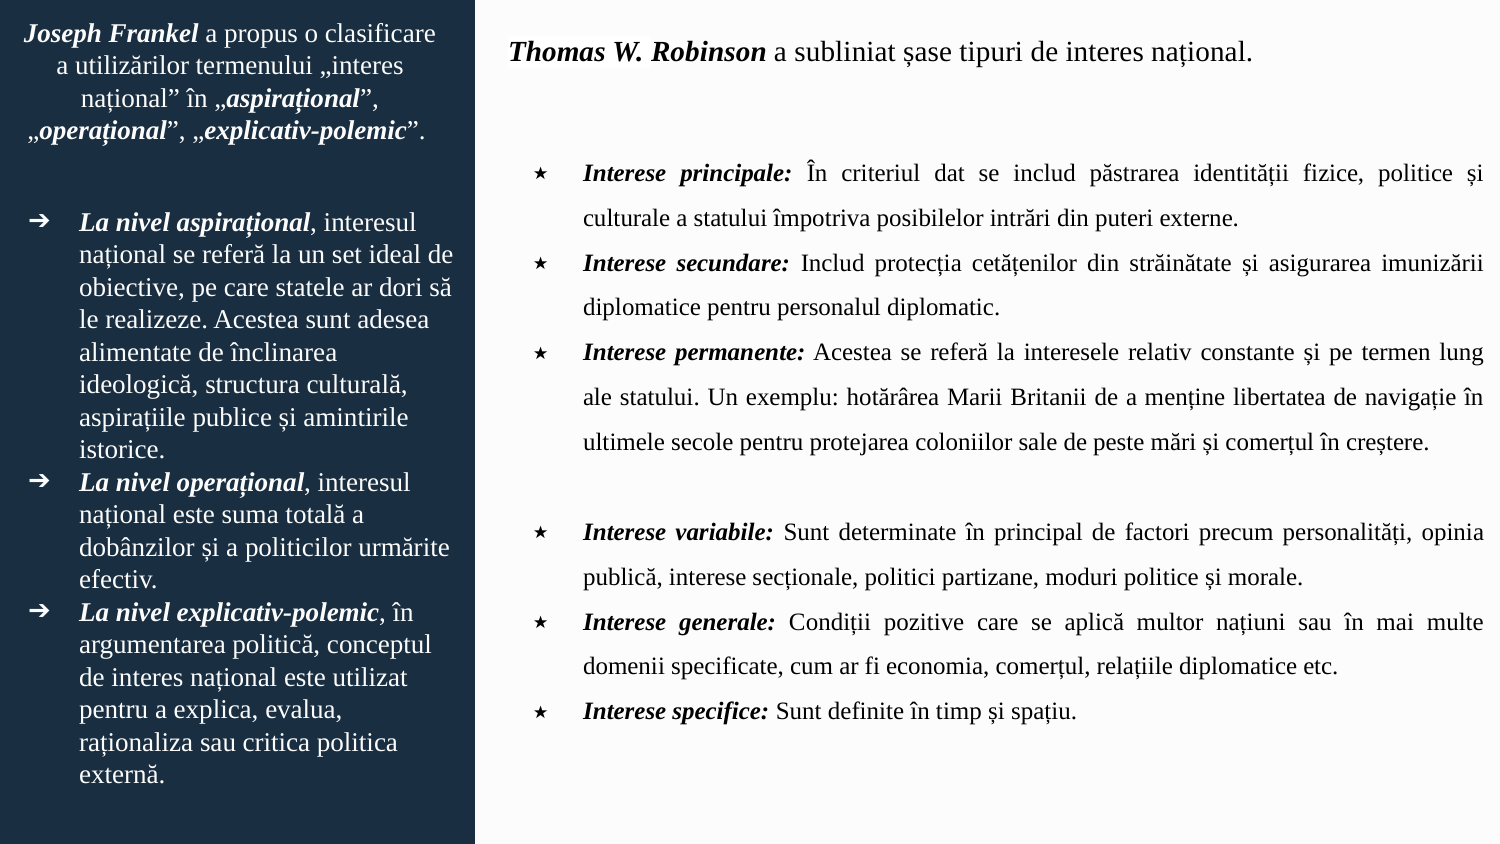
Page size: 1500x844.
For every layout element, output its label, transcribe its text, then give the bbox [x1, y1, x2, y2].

text_box La nivel aspirațional, interesul național se referă la un set ideal de obiective, pe care statele ar dori să le realizeze. Acestea sunt adesea alimentate de înclinarea ideologică, structura culturală, aspirațiile publice și amintirile istorice. La nivel operațional, interesul național este suma totală a dobânzilor și a politicilor urmărite efectiv. La nivel explicativ-polemic, în argumentarea politică, conceptul de interes național este utilizat pentru a explica, evalua, raționaliza sau critica politica externă. [0, 189, 471, 804]
text_box Interese principale: În criteriul dat se includ păstrarea identității fizice, politice și culturale a statului împotriva posibilelor intrări din puteri externe. Interese secundare: Includ protecția cetățenilor din străinătate și asigurarea imunizării diplomatice pentru personalul diplomatic. Interese permanente: Acestea se referă la interesele relativ constante și pe termen lung ale statului. Un exemplu: hotărârea Marii Britanii de a menține libertatea de navigație în ultimele secole pentru protejarea coloniilor sale de peste mări și comerțul în creștere. Interese variabile: Sunt determinate în principal de factori precum personalități, opinia publică, interese secționale, politici partizane, moduri politice și morale. Interese generale: Condiții pozitive care se aplică multor națiuni sau în mai multe domenii specificate, cum ar fi economia, comerțul, relațiile diplomatice etc. Interese specifice: Sunt definite în timp și spațiu. [493, 126, 1500, 740]
text_box Thomas W. Robinson a subliniat șase tipuri de interes național. [493, 17, 1326, 83]
text_box Joseph Frankel a propus o clasificare a utilizărilor termenului „interes național” în „aspirațional”, „operațional”, „explicativ-polemic”. [0, 0, 460, 160]
